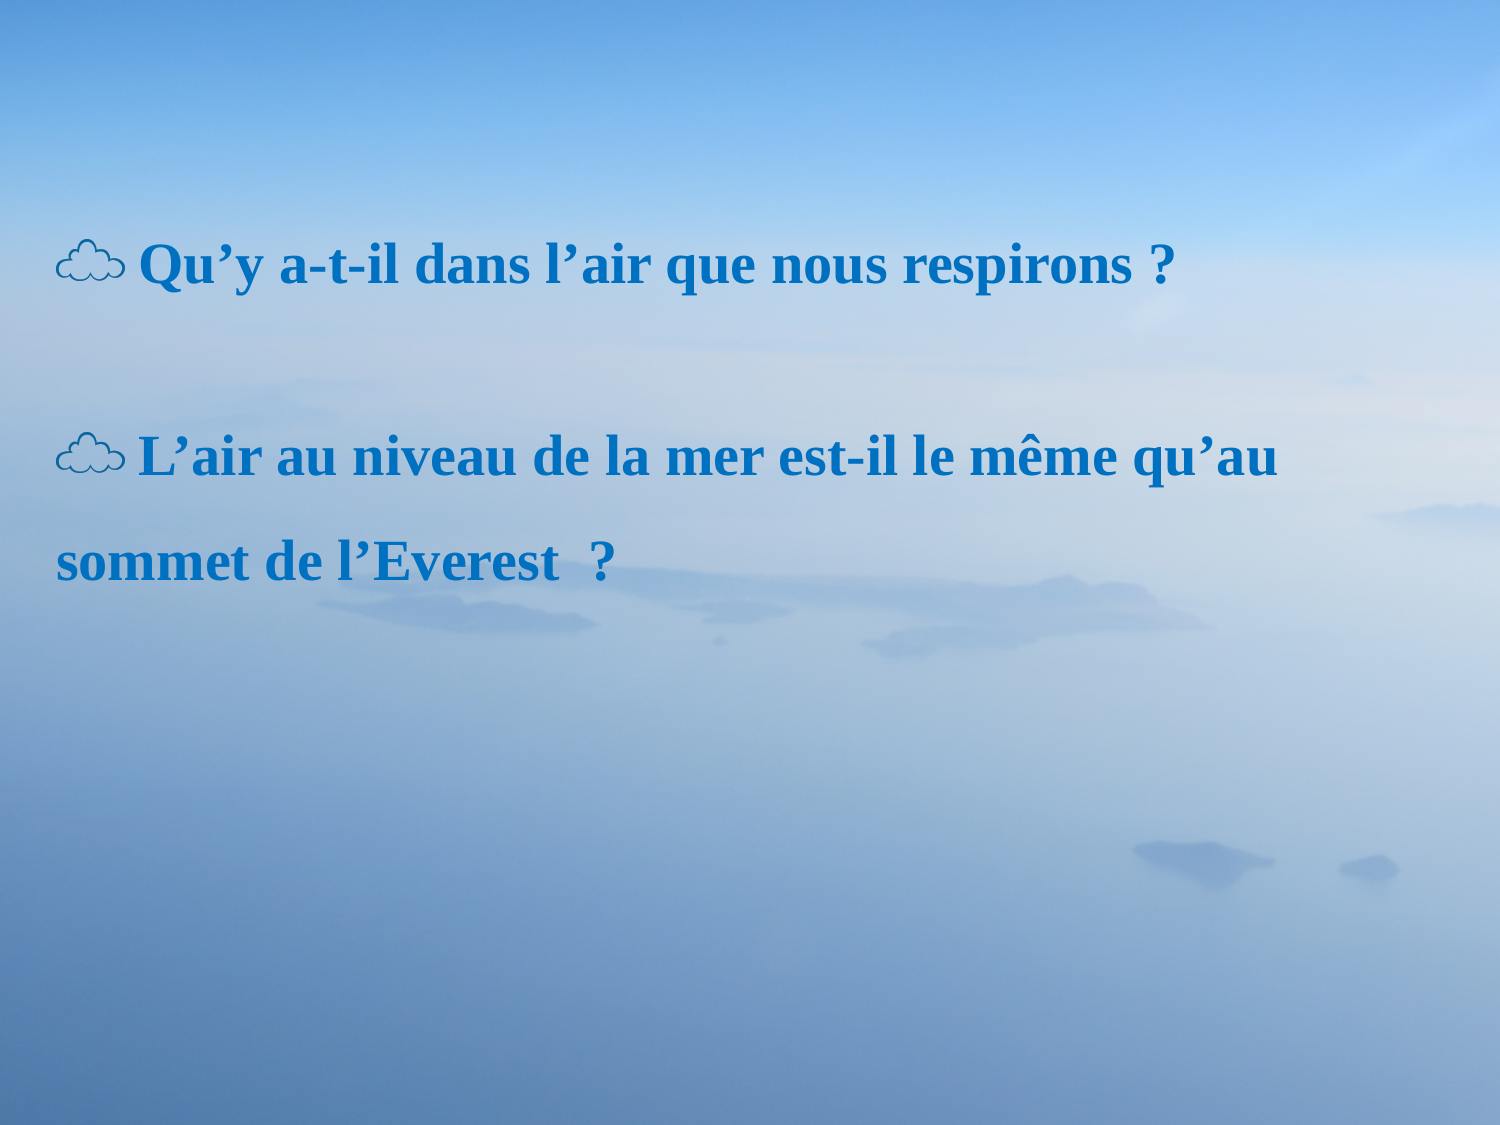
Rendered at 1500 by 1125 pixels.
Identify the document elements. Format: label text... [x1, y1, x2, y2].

text_box Qu’y a-t-il dans l’air que nous respirons ? L’air au niveau de la mer est-il le même qu’au sommet de l’Everest ? [41, 182, 1459, 600]
picture [0, 0, 1500, 1125]
